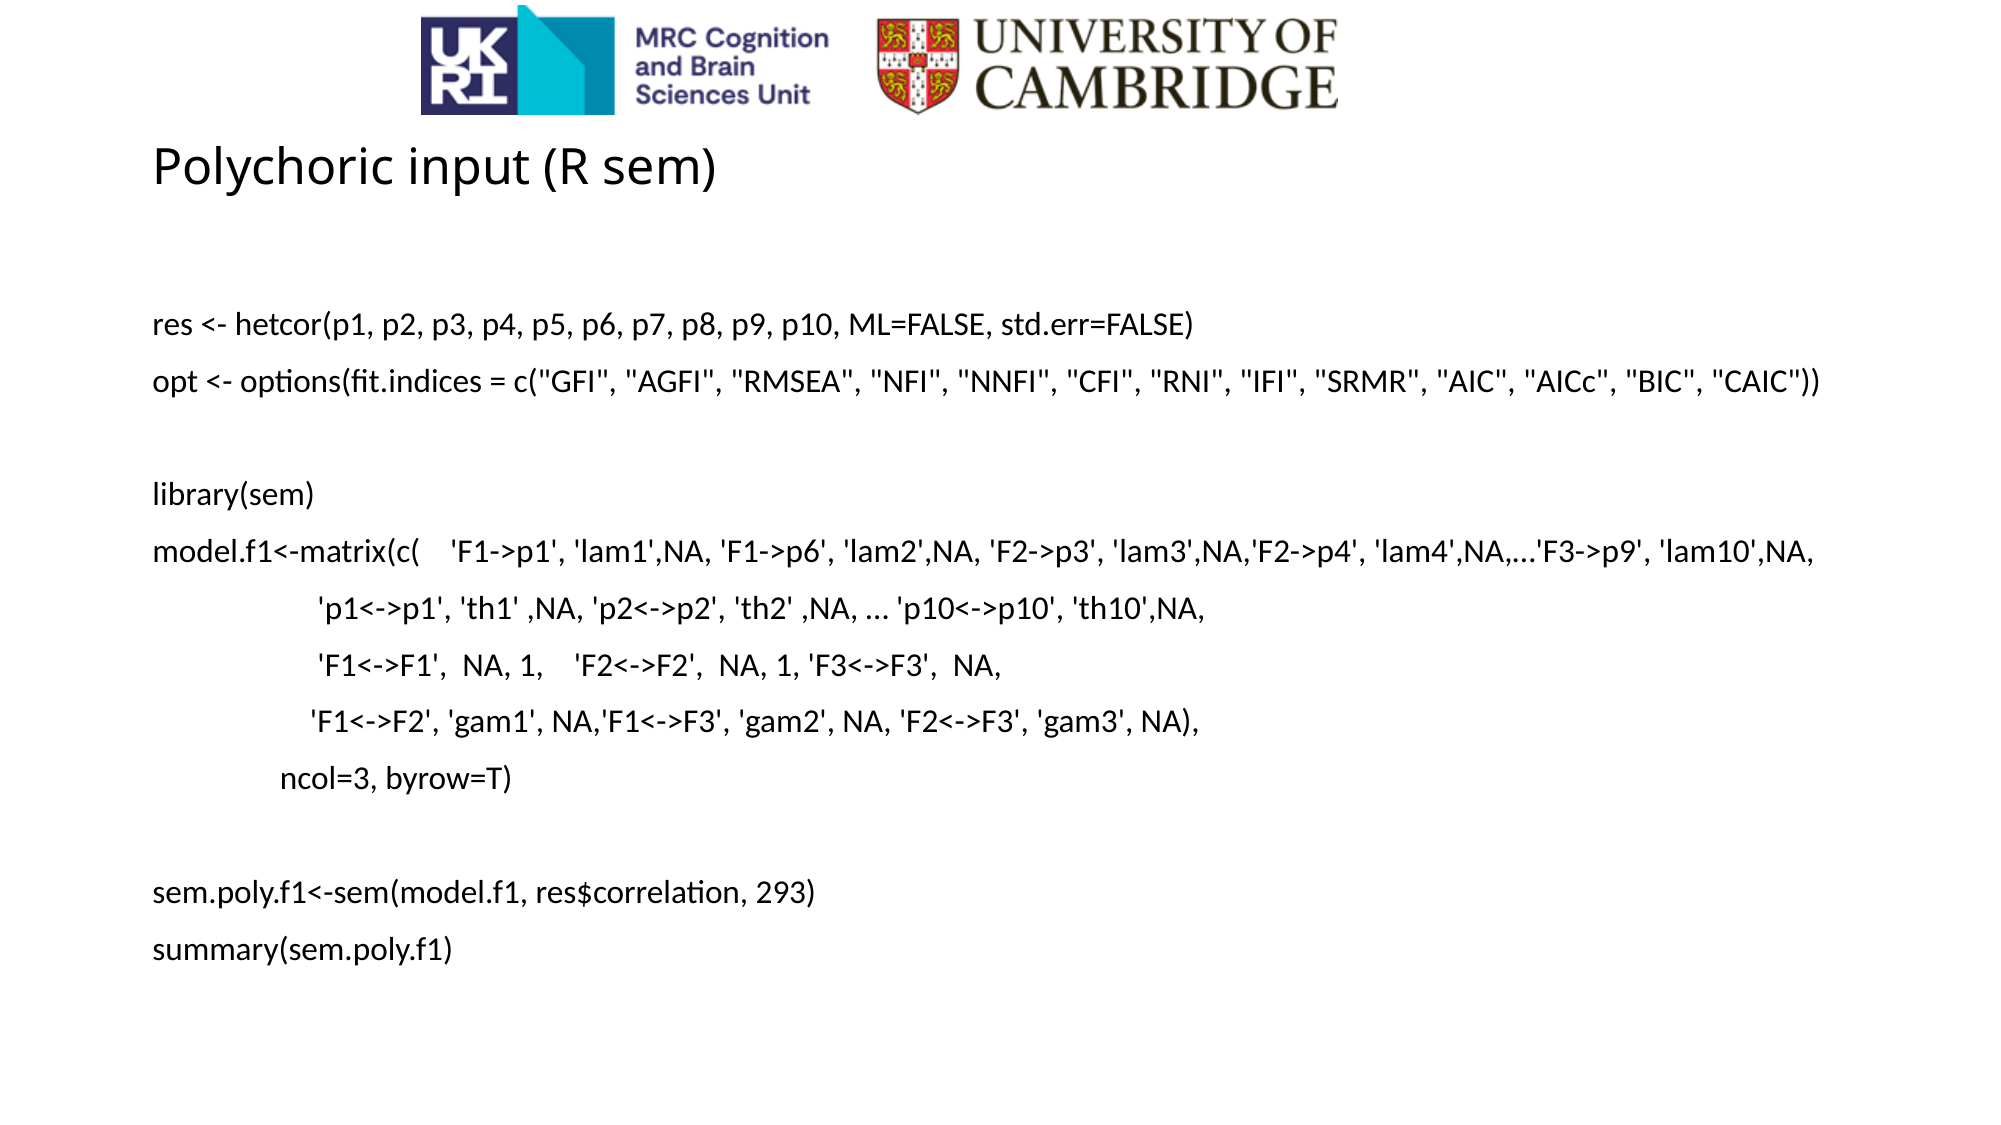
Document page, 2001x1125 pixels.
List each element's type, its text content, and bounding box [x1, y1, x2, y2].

picture [421, 5, 1338, 59]
list res <- hetcor(p1, p2, p3, p4, p5, p6, p7, p8, p9, p10, ML=FALSE, std.err=FALSE) opt <- options(fit.indices = c("GFI", "AGFI", "RMSEA", "NFI", "NNFI", "CFI", "RNI", "IFI", "SRMR", "AIC", "AICc", "BIC", "CAIC")) library(sem) model.f1<-matrix(c( 'F1->p1', 'lam1',NA, 'F1->p6', 'lam2',NA, 'F2->p3', 'lam3',NA,'F2->p4', 'lam4',NA,…'F3->p9', 'lam10',NA, 'p1<->p1', 'th1' ,NA, 'p2<->p2', 'th2' ,NA, … 'p10<->p10', 'th10',NA, 'F1<->F1', NA, 1, 'F2<->F2', NA, 1, 'F3<->F3', NA, 'F1<->F2', 'gam1', NA,'F1<->F3', 'gam2', NA, 'F2<->F3', 'gam3', NA), ncol=3, byrow=T) sem.poly.f1<-sem(model.f1, res$correlation, 293) summary(sem.poly.f1) [137, 299, 1863, 1014]
title Polychoric input (R sem) [137, 59, 1863, 278]
